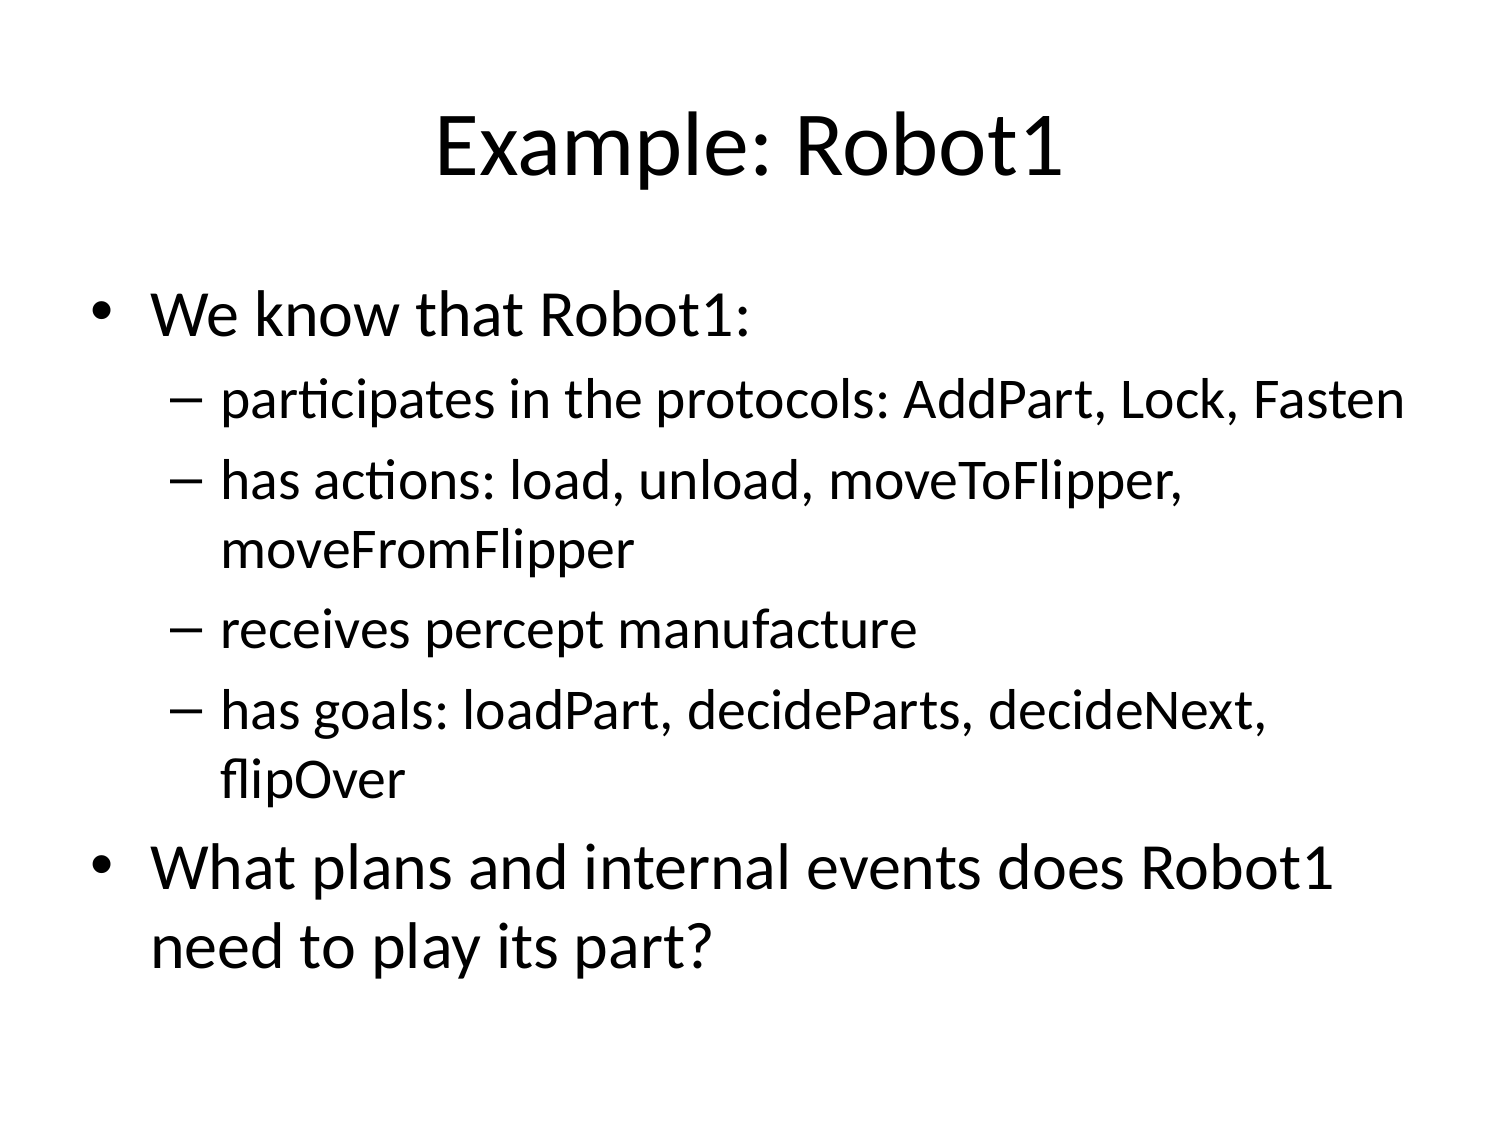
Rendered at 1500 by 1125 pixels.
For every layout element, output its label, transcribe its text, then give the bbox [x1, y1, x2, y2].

list We know that Robot1: participates in the protocols: AddPart, Lock, Fasten has actions: load, unload, moveToFlipper, moveFromFlipper receives percept manufacture has goals: loadPart, decideParts, decideNext, flipOver What plans and internal events does Robot1 need to play its part? [75, 262, 1425, 1005]
title Example: Robot1 [75, 45, 1425, 233]
